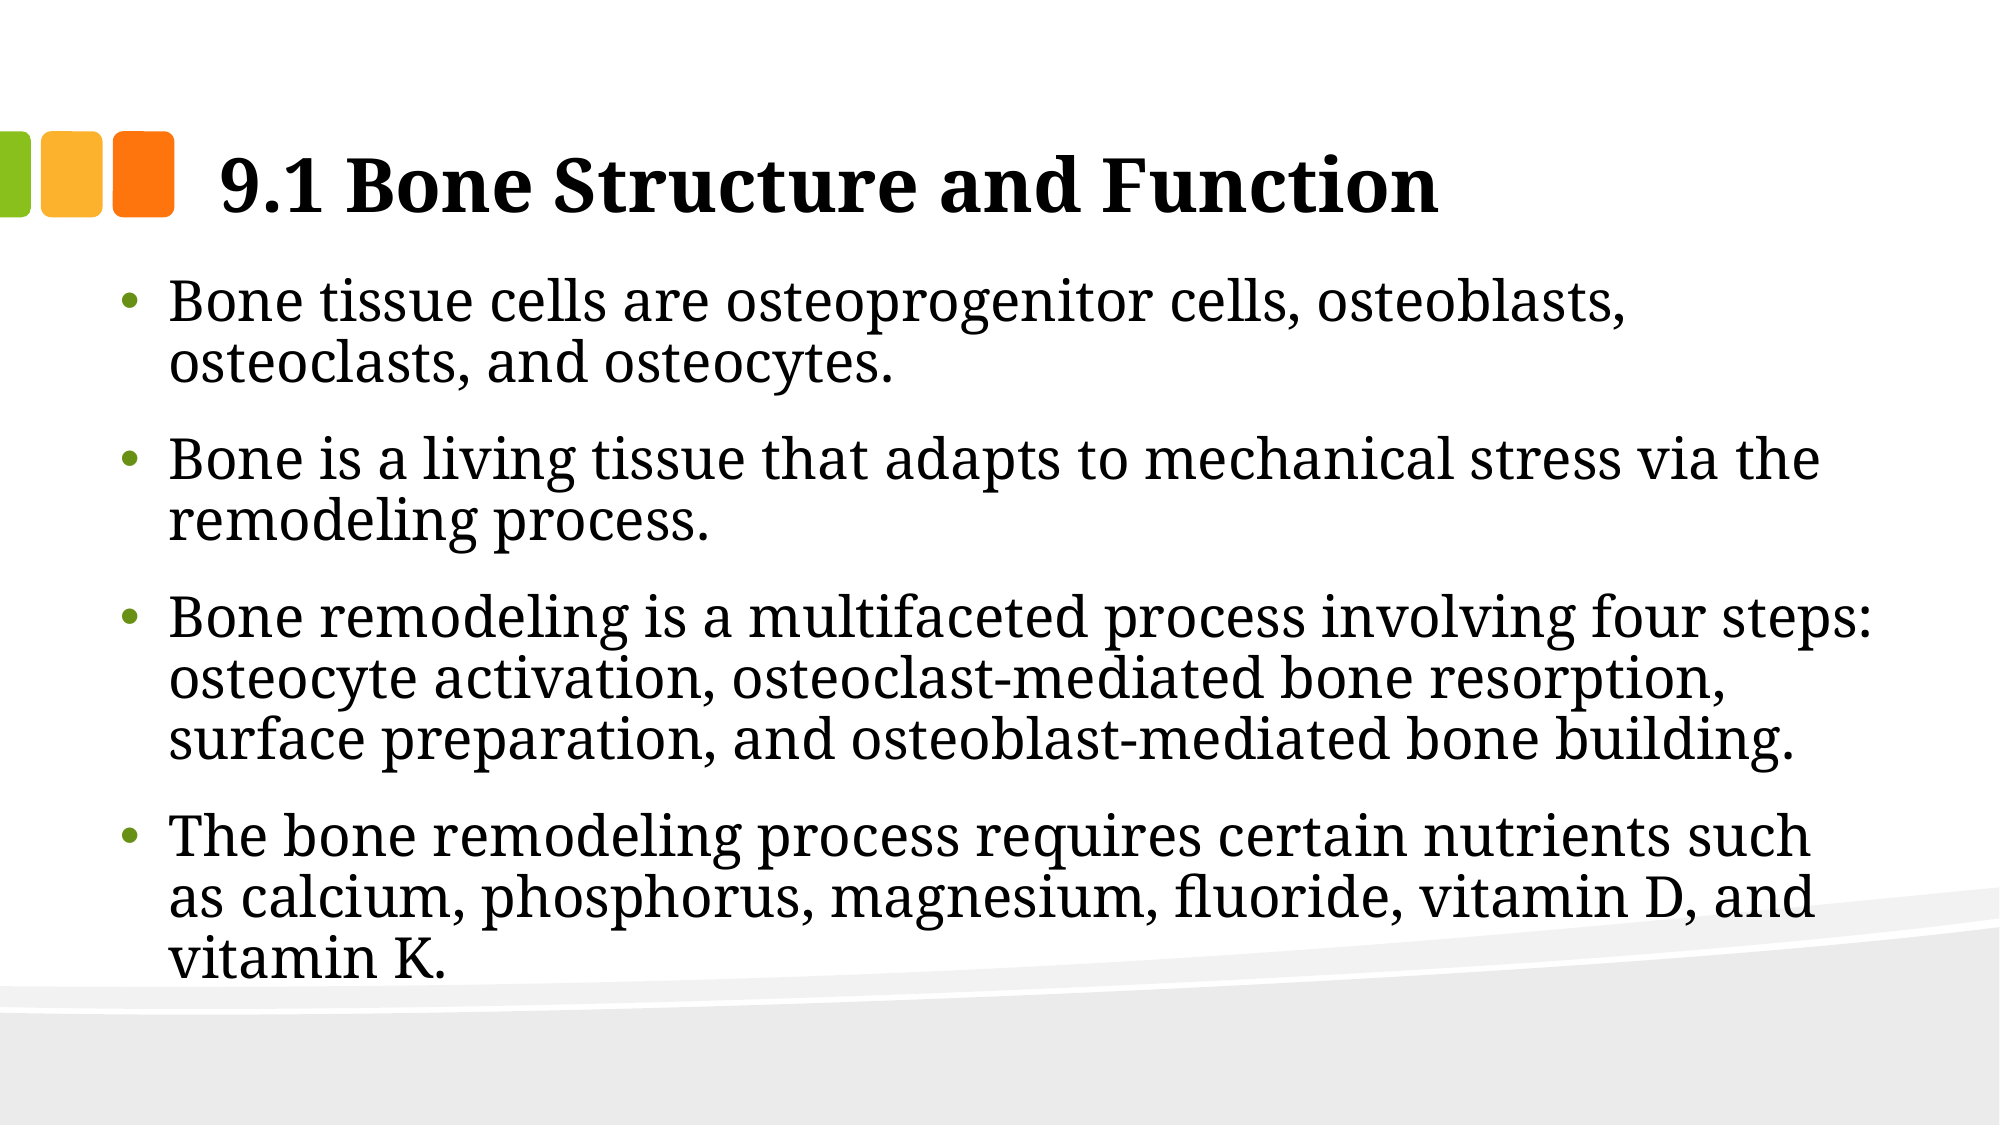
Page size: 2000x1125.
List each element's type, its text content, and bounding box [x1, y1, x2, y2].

title 9.1 Bone Structure and Function [199, 24, 1800, 238]
list Bone tissue cells are osteoprogenitor cells, osteoblasts, osteoclasts, and osteocytes. Bone is a living tissue that adapts to mechanical stress via the remodeling process. Bone remodeling is a multifaceted process involving four steps: osteocyte activation, osteoclast-mediated bone resorption, surface preparation, and osteoblast-mediated bone building. The bone remodeling process requires certain nutrients such as calcium, phosphorus, magnesium, fluoride, vitamin D, and vitamin K. [99, 262, 1900, 1050]
